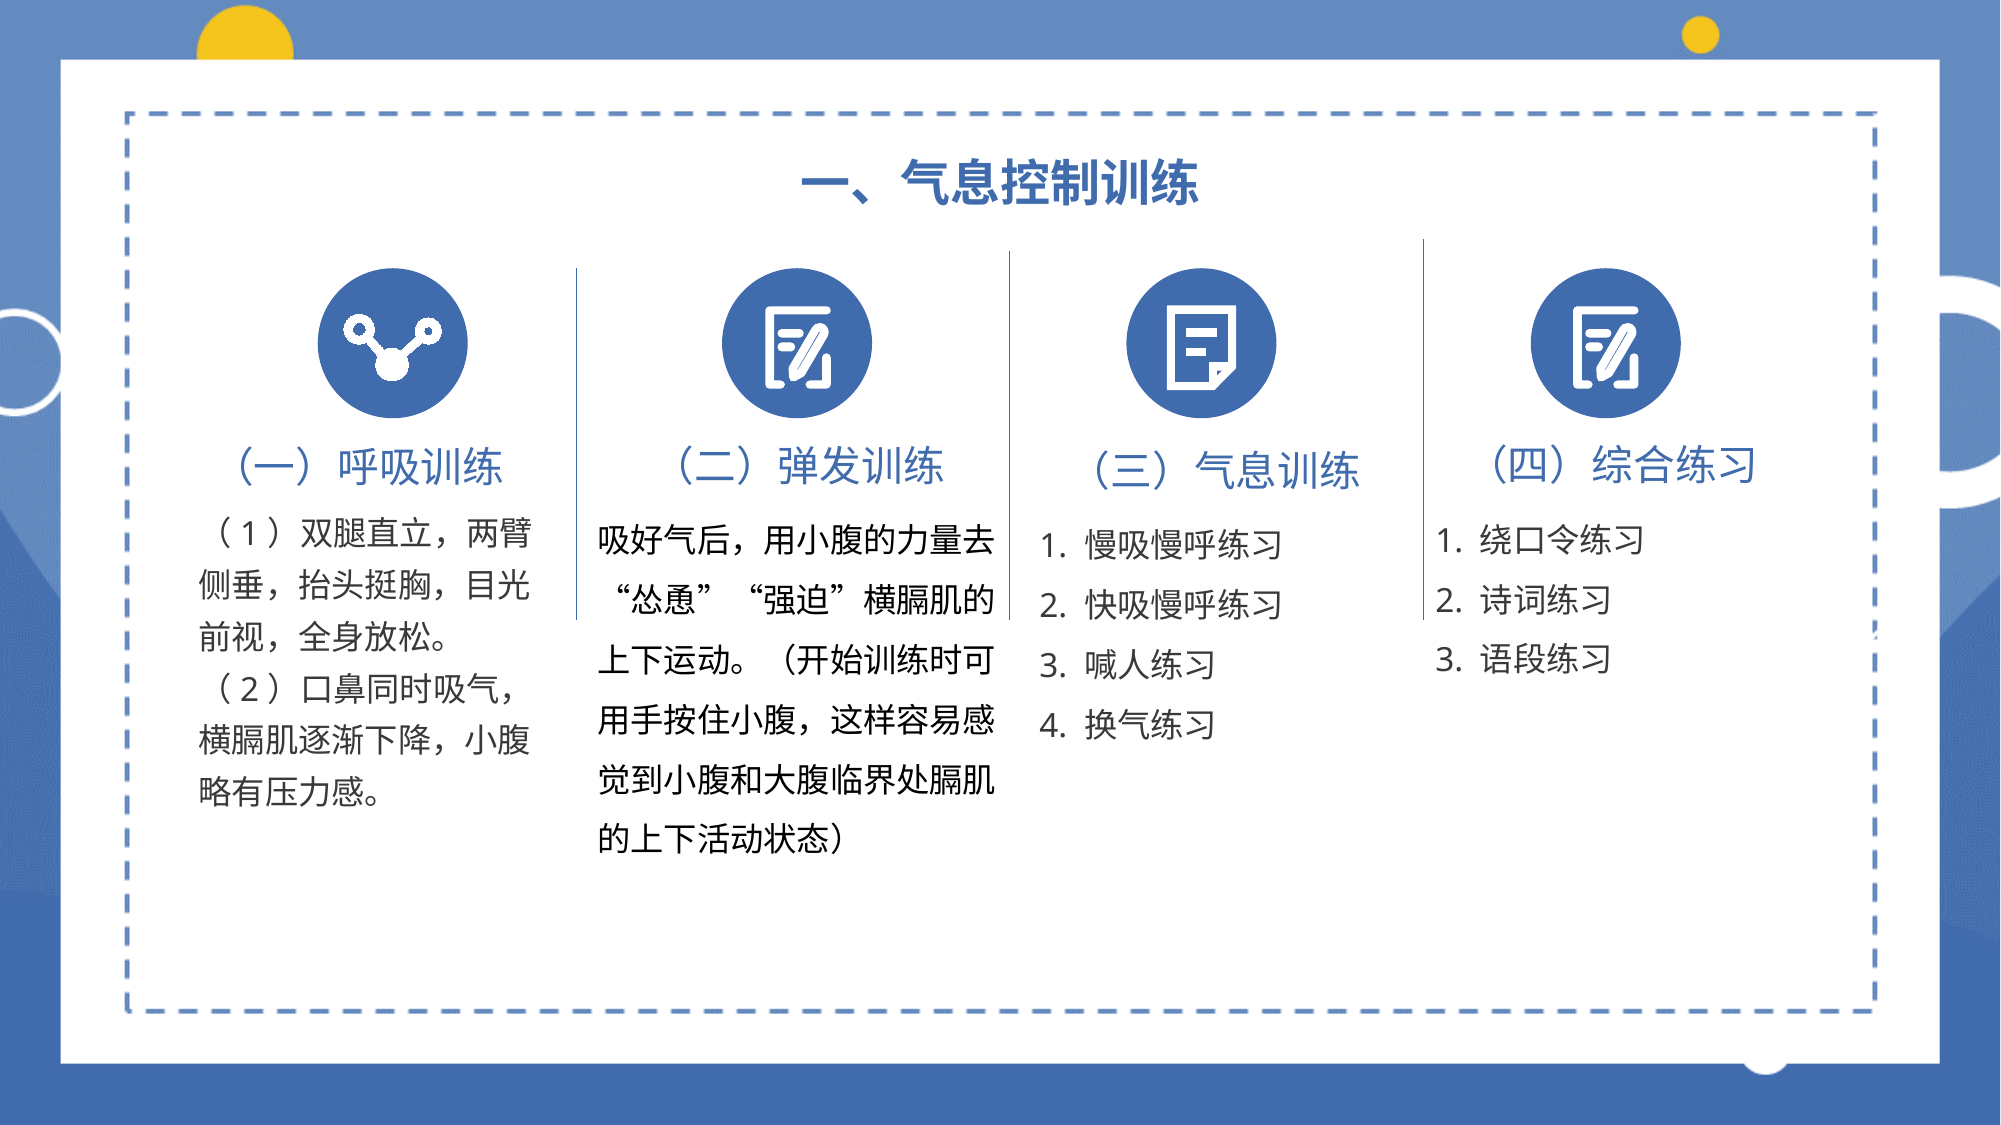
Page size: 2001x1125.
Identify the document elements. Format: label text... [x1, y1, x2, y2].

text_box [1167, 305, 1236, 390]
text_box 1. 绕口令练习 2. 诗词练习 3. 语段练习 [1420, 491, 1808, 686]
text_box [343, 314, 442, 381]
text_box [317, 268, 468, 419]
text_box [1530, 268, 1681, 419]
text_box 一、气息控制训练 [785, 144, 1215, 220]
text_box [1126, 268, 1277, 419]
text_box 吸好气后，用小腹的力量去“怂恿”“强迫”横膈肌的上下运动。（开始训练时可用手按住小腹，这样容易感觉到小腹和大腹临界处膈肌的上下活动状态） [582, 491, 1019, 866]
text_box （1）双腿直立，两臂侧垂，抬头挺胸，目光前视，全身放松。 （2）口鼻同时吸气，横膈肌逐渐下降，小腹略有压力感。 [184, 492, 571, 819]
text_box （四）综合练习 [1436, 431, 1789, 491]
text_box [1573, 306, 1638, 388]
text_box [766, 306, 830, 388]
text_box （三）气息训练 [1037, 437, 1393, 497]
text_box （二）弹发训练 [631, 431, 967, 491]
text_box （一）呼吸训练 [194, 432, 523, 492]
text_box [722, 268, 873, 419]
picture [0, 0, 2001, 1125]
text_box 1. 慢吸慢呼练习 2. 快吸慢呼练习 3. 喊人练习 4. 换气练习 [1024, 497, 1412, 752]
